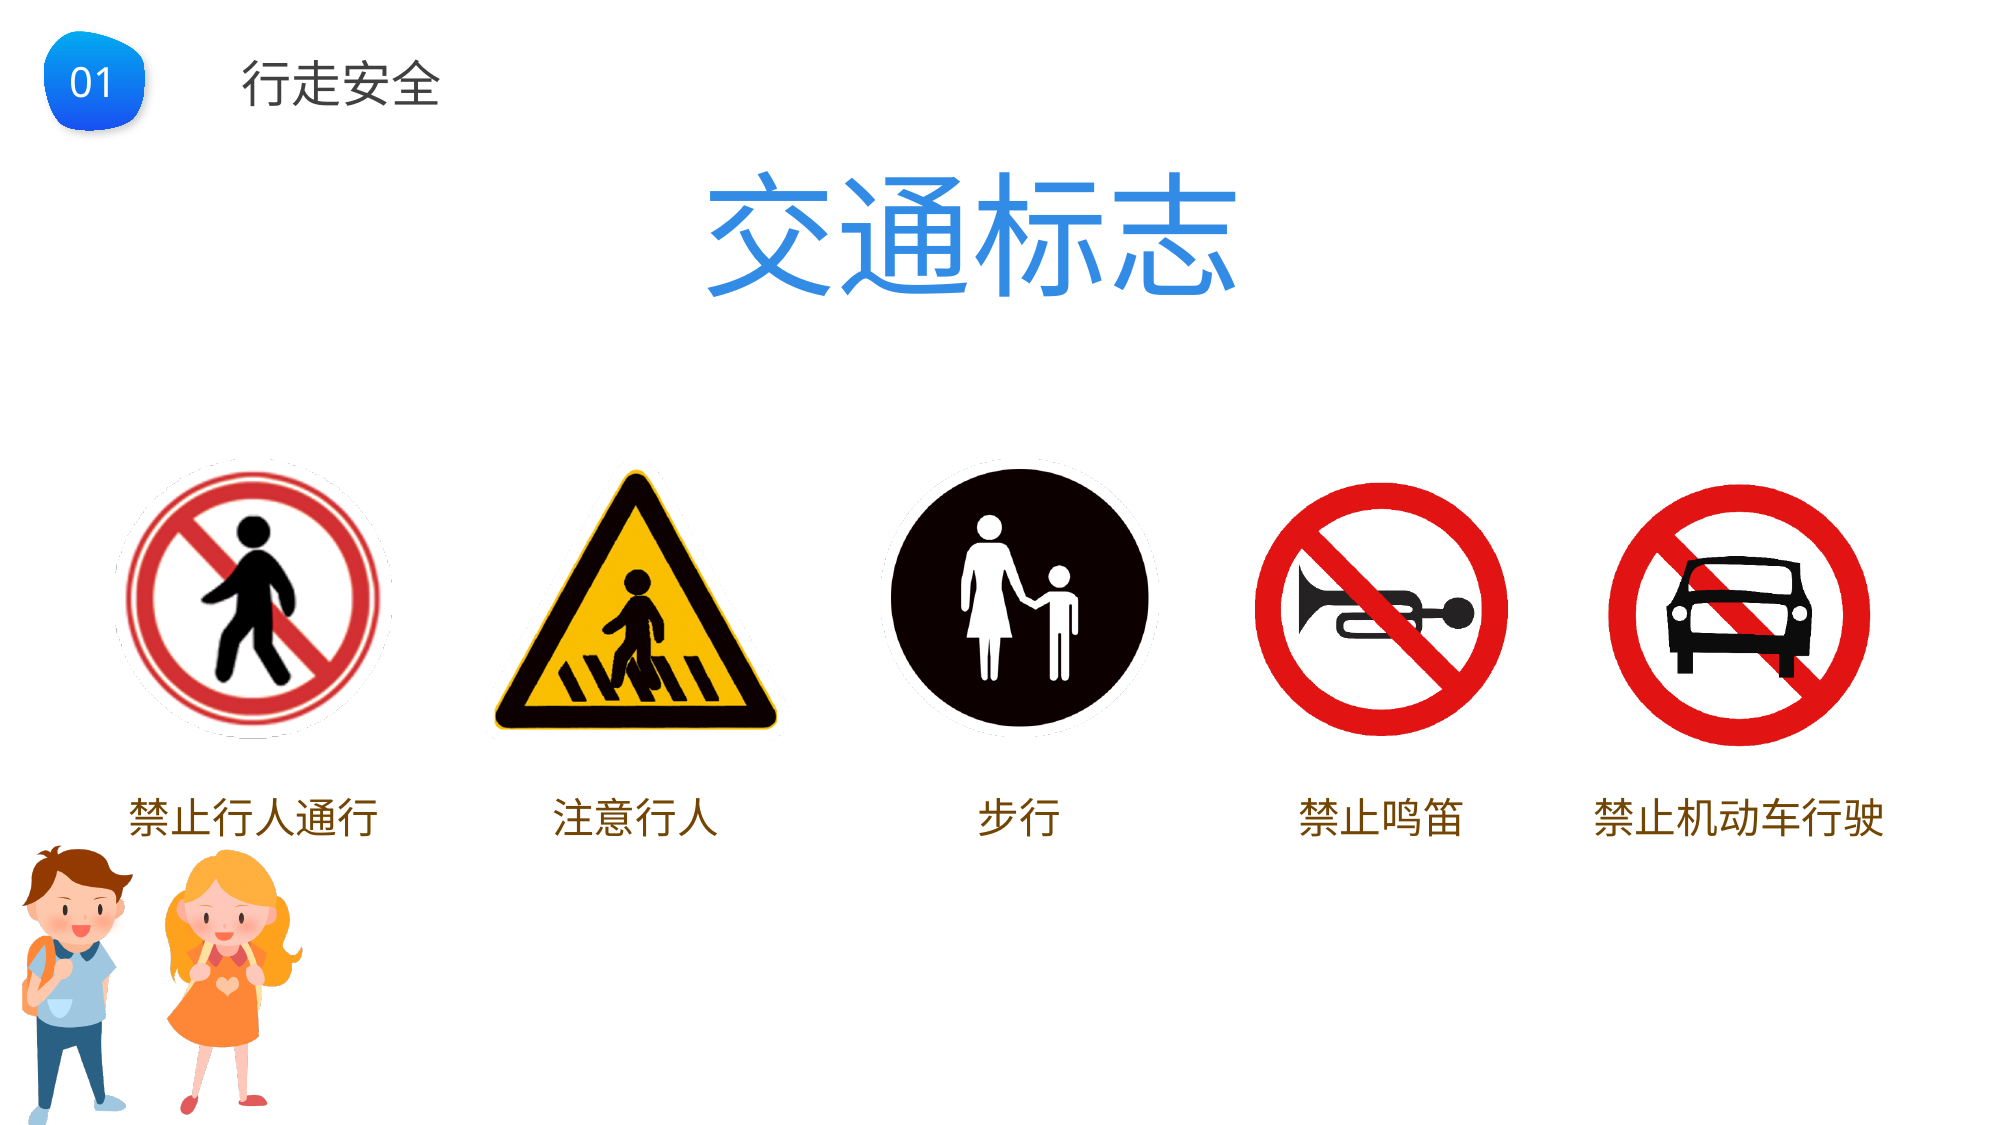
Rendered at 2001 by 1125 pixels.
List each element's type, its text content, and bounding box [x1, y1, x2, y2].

picture [1237, 472, 1520, 743]
picture [880, 458, 1159, 737]
text_box 禁止鸣笛 [1235, 784, 1528, 850]
picture [1598, 475, 1881, 752]
picture [0, 769, 441, 1125]
text_box 禁止机动车行驶 [1572, 784, 1906, 850]
text_box 步行 [873, 784, 1166, 850]
text_box 注意行人 [489, 784, 782, 850]
picture [483, 458, 788, 740]
text_box 交通标志 [504, 143, 1440, 321]
text_box [77, 385, 1922, 893]
picture [114, 458, 392, 739]
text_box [41, 34, 618, 133]
